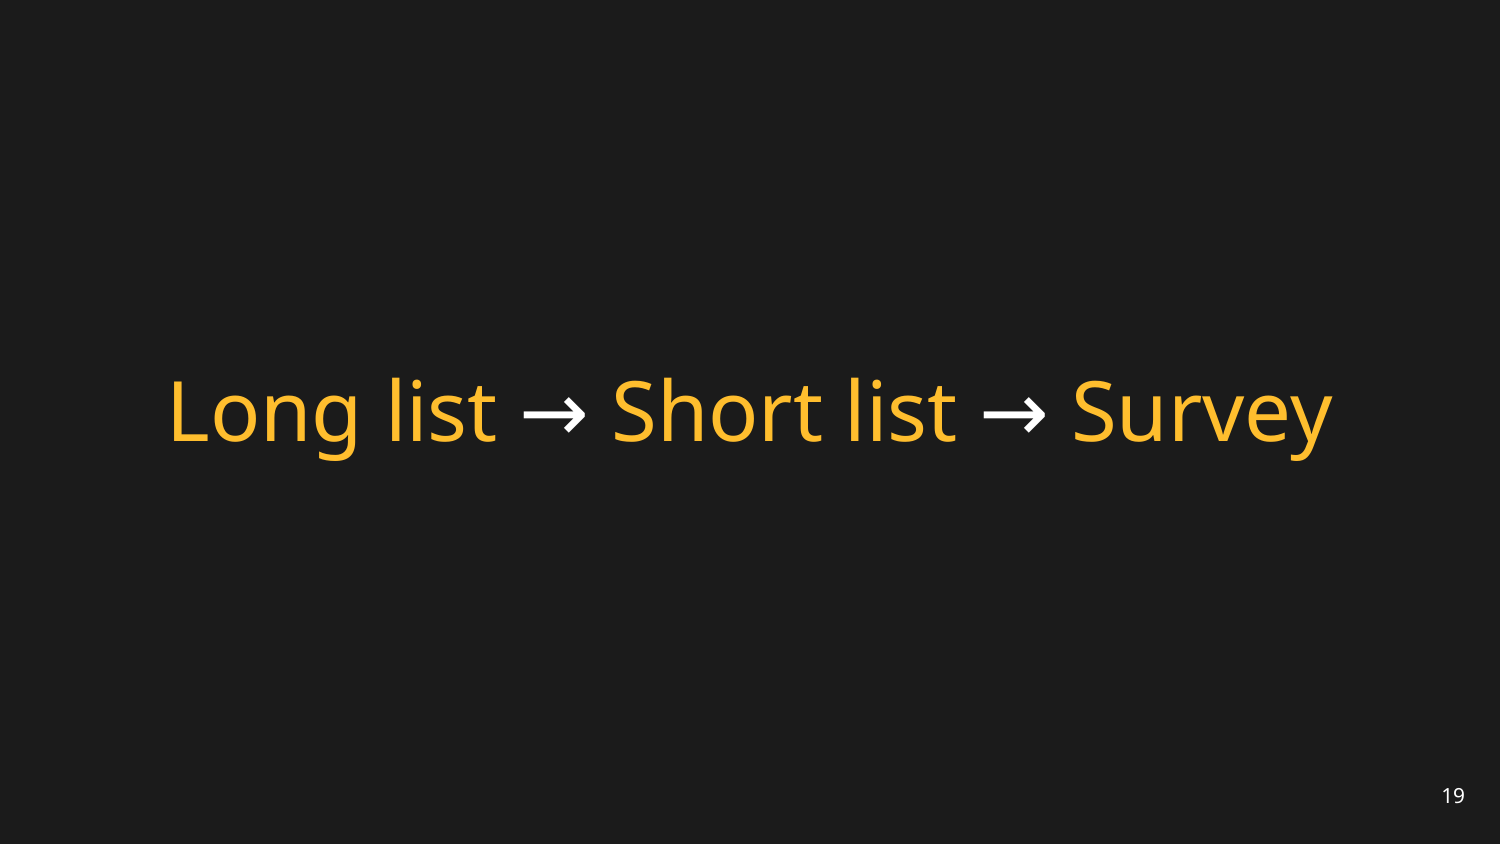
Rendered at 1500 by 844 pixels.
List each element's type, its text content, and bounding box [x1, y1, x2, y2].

slide_number 19 [1389, 764, 1480, 830]
title Long list → Short list → Survey [51, 72, 1449, 753]
